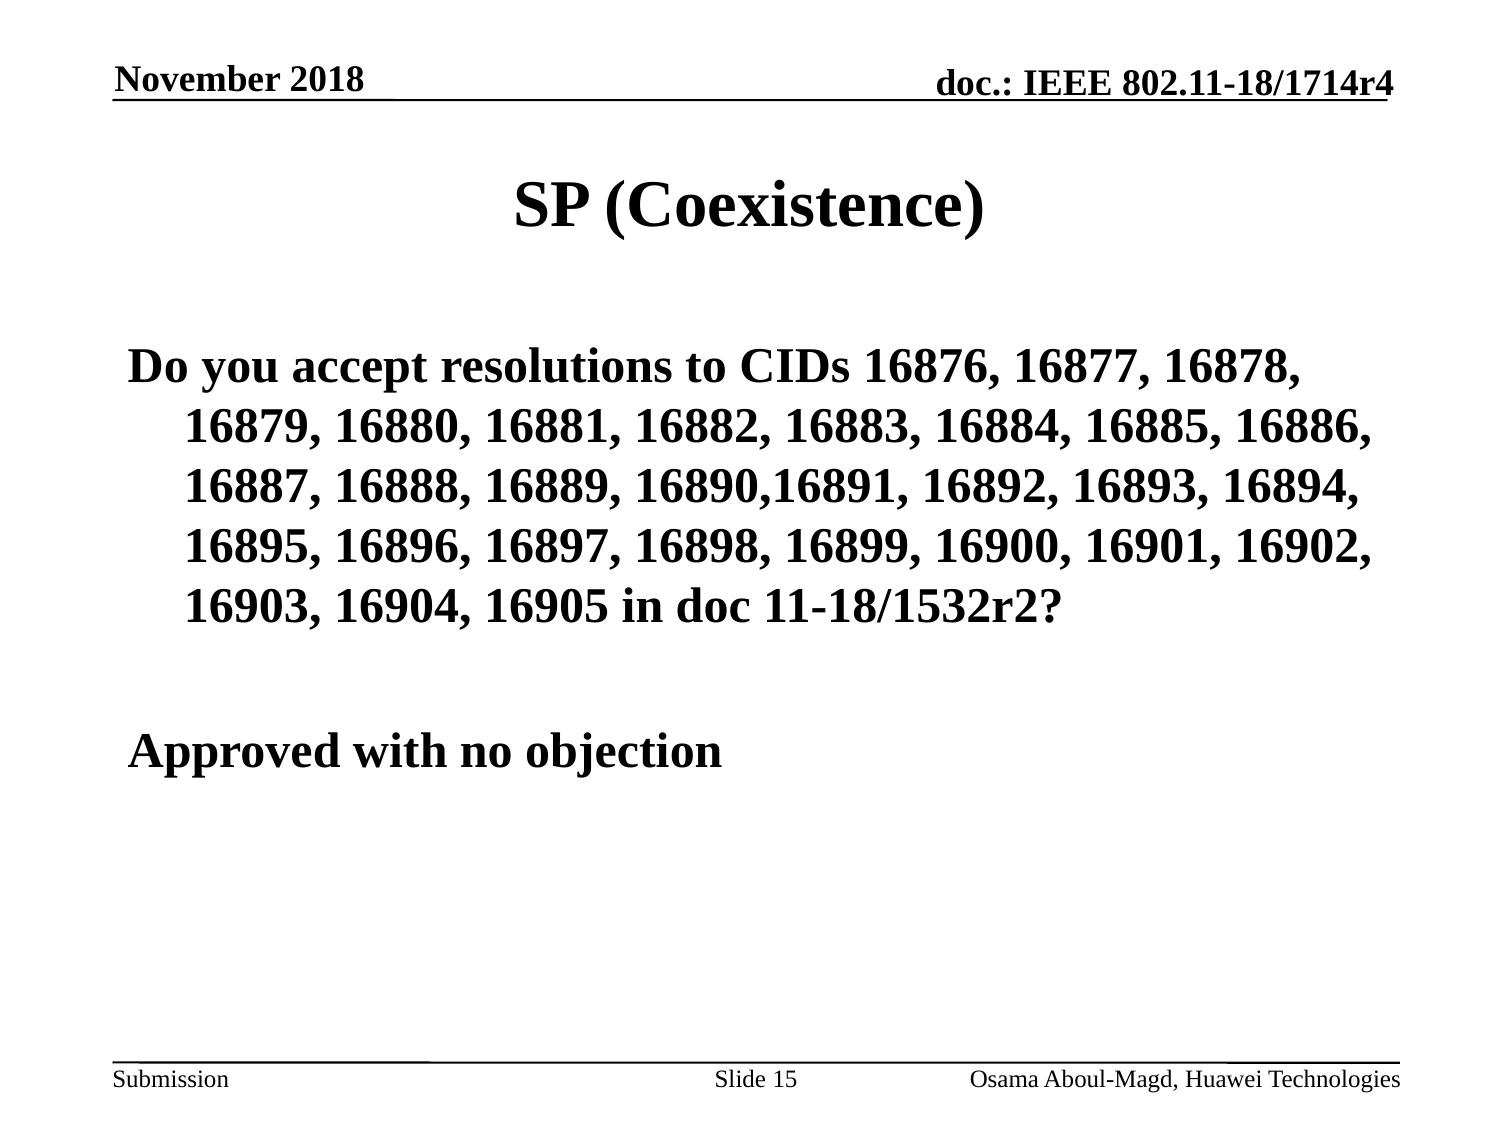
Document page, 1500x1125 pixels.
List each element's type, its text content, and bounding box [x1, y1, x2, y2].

footer Osama Aboul-Magd, Huawei Technologies [878, 1061, 1402, 1093]
slide_number Slide 15 [712, 1061, 800, 1123]
title SP (Coexistence) [112, 112, 1388, 288]
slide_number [114, 54, 423, 100]
list Do you accept resolutions to CIDs 16876, 16877, 16878, 16879, 16880, 16881, 16882, 16883, 16884, 16885, 16886, 16887, 16888, 16889, 16890,16891, 16892, 16893, 16894, 16895, 16896, 16897, 16898, 16899, 16900, 16901, 16902, 16903, 16904, 16905 in doc 11-18/1532r2? Approved with no objection [112, 324, 1388, 1000]
